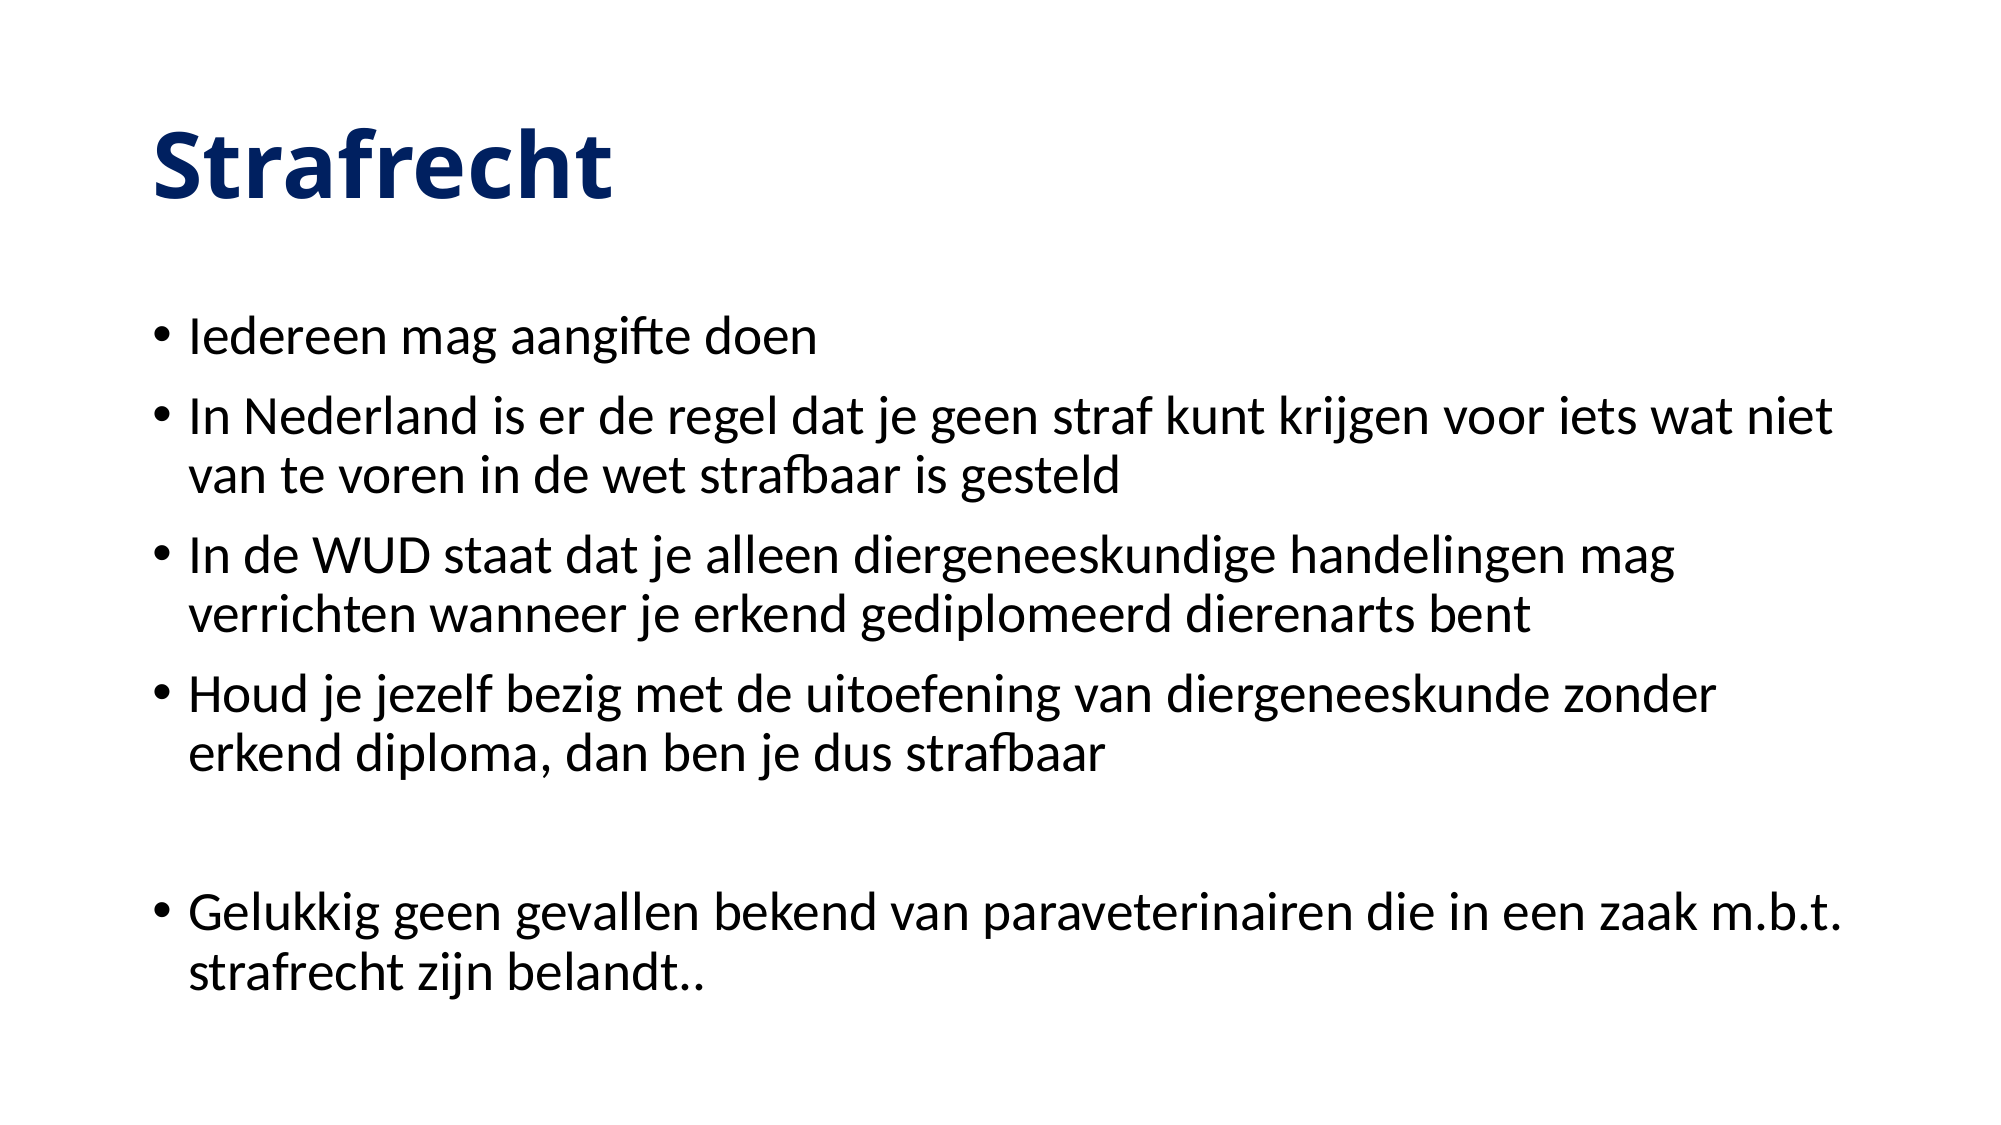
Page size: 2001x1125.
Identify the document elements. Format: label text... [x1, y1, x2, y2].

list Iedereen mag aangifte doen In Nederland is er de regel dat je geen straf kunt krijgen voor iets wat niet van te voren in de wet strafbaar is gesteld In de WUD staat dat je alleen diergeneeskundige handelingen mag verrichten wanneer je erkend gediplomeerd dierenarts bent Houd je jezelf bezig met de uitoefening van diergeneeskunde zonder erkend diploma, dan ben je dus strafbaar Gelukkig geen gevallen bekend van paraveterinairen die in een zaak m.b.t. strafrecht zijn belandt.. [137, 299, 1863, 1014]
title Strafrecht [137, 59, 1863, 278]
